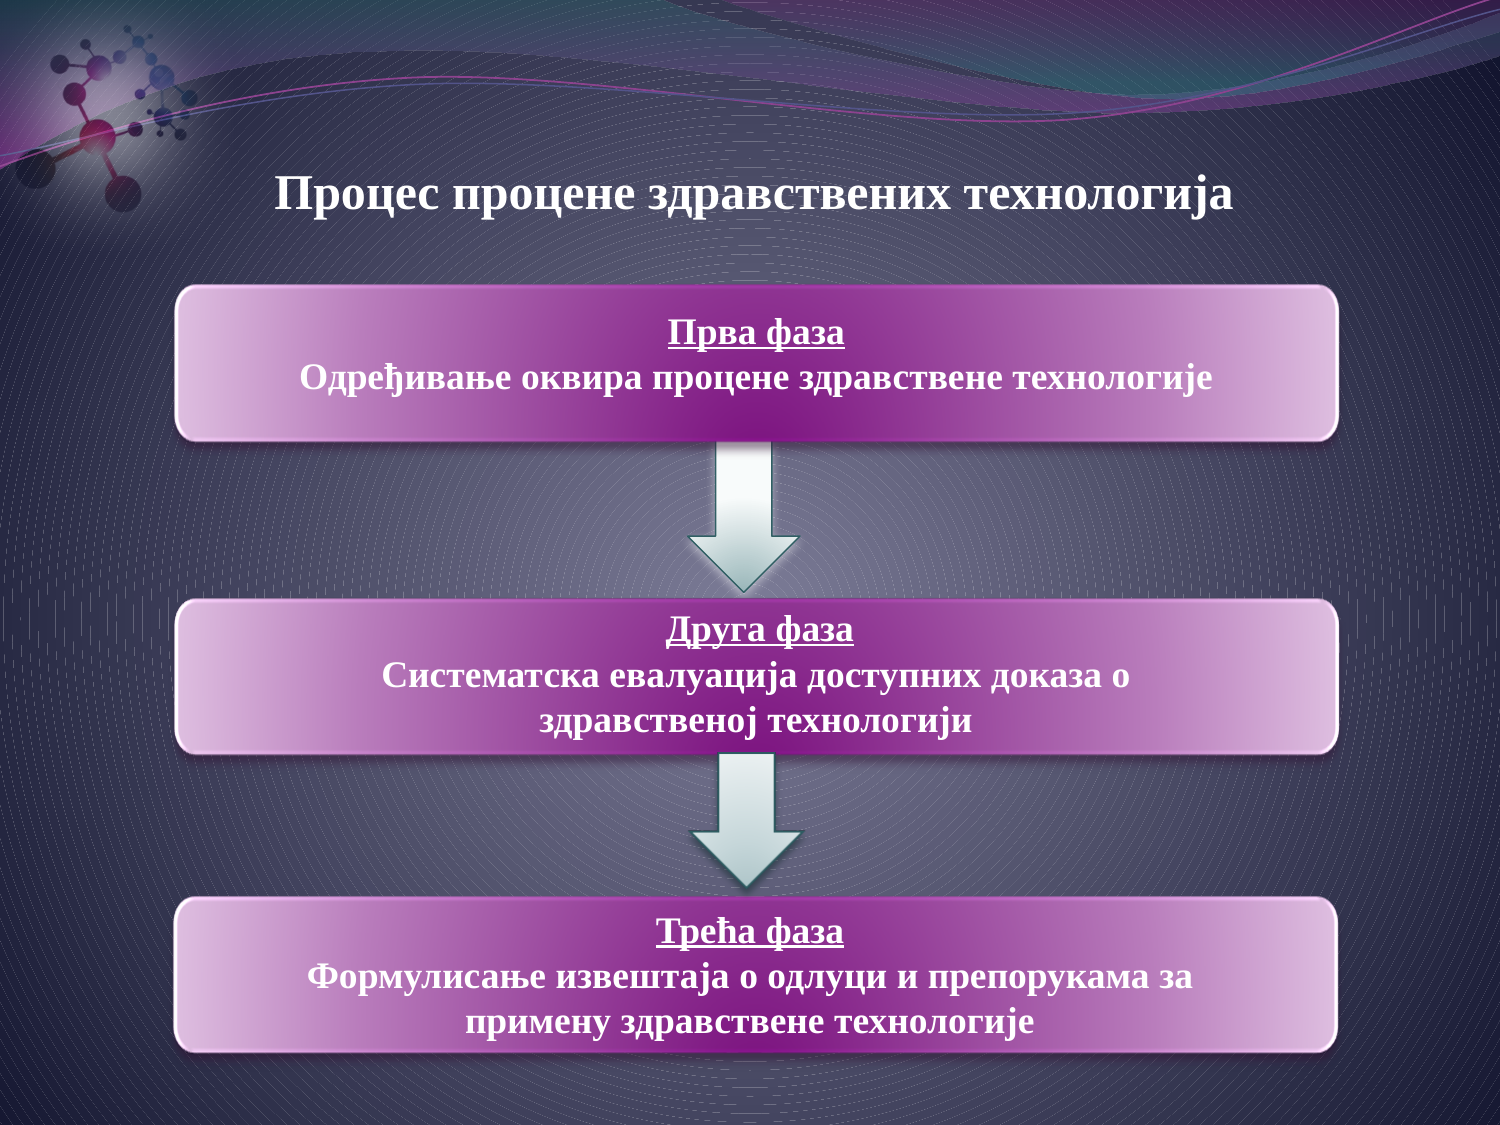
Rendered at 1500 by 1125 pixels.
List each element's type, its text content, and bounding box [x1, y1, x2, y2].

picture [163, 278, 1351, 465]
picture [162, 889, 1349, 1076]
text_box Процес процене здравствених технологија [185, 152, 1324, 227]
text_box [686, 478, 801, 591]
picture [163, 592, 1351, 907]
